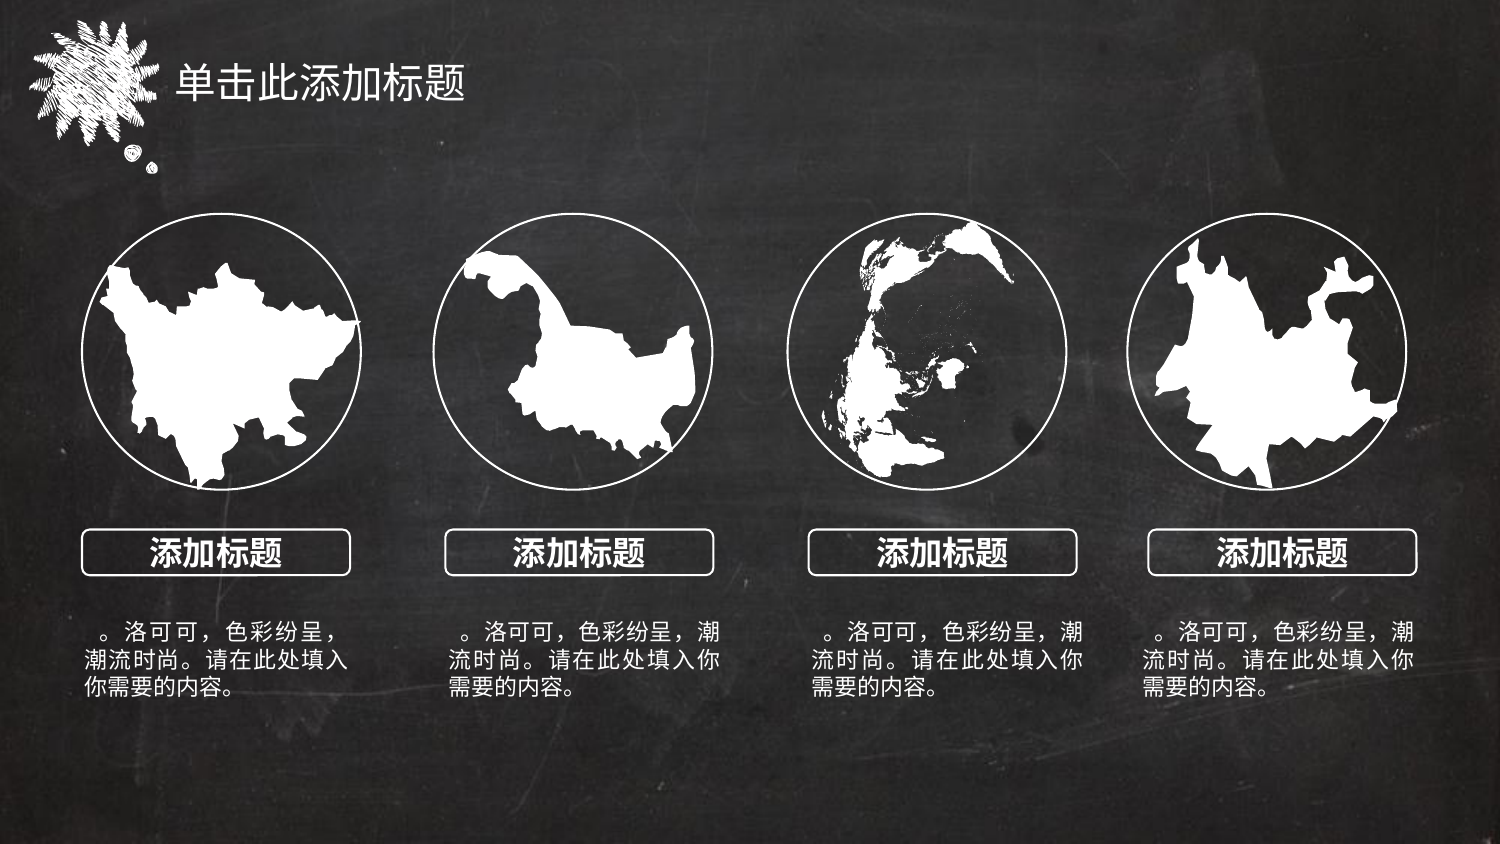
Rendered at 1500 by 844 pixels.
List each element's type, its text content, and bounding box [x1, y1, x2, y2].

text_box 添加标题 [82, 529, 351, 576]
text_box 添加标题 [808, 529, 1077, 576]
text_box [29, 19, 160, 174]
text_box 。洛可可，色彩纷呈，潮流时尚。请在此处填入你需要的内容。 [1127, 610, 1430, 708]
text_box [113, 211, 330, 261]
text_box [787, 211, 1067, 490]
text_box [1127, 213, 1407, 490]
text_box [433, 213, 713, 490]
text_box 。洛可可，色彩纷呈，潮流时尚。请在此处填入你需要的内容。 [433, 610, 736, 708]
text_box 单击此添加标题 [163, 49, 561, 114]
text_box 添加标题 [445, 529, 714, 576]
text_box 添加标题 [1148, 529, 1417, 576]
picture [0, 0, 1500, 844]
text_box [99, 262, 362, 490]
text_box [79, 290, 94, 413]
text_box 。洛可可，色彩纷呈，潮流时尚。请在此处填入你需要的内容。 [796, 610, 1099, 735]
text_box 。洛可可，色彩纷呈，潮流时尚。请在此处填入你需要的内容。 [70, 610, 364, 708]
